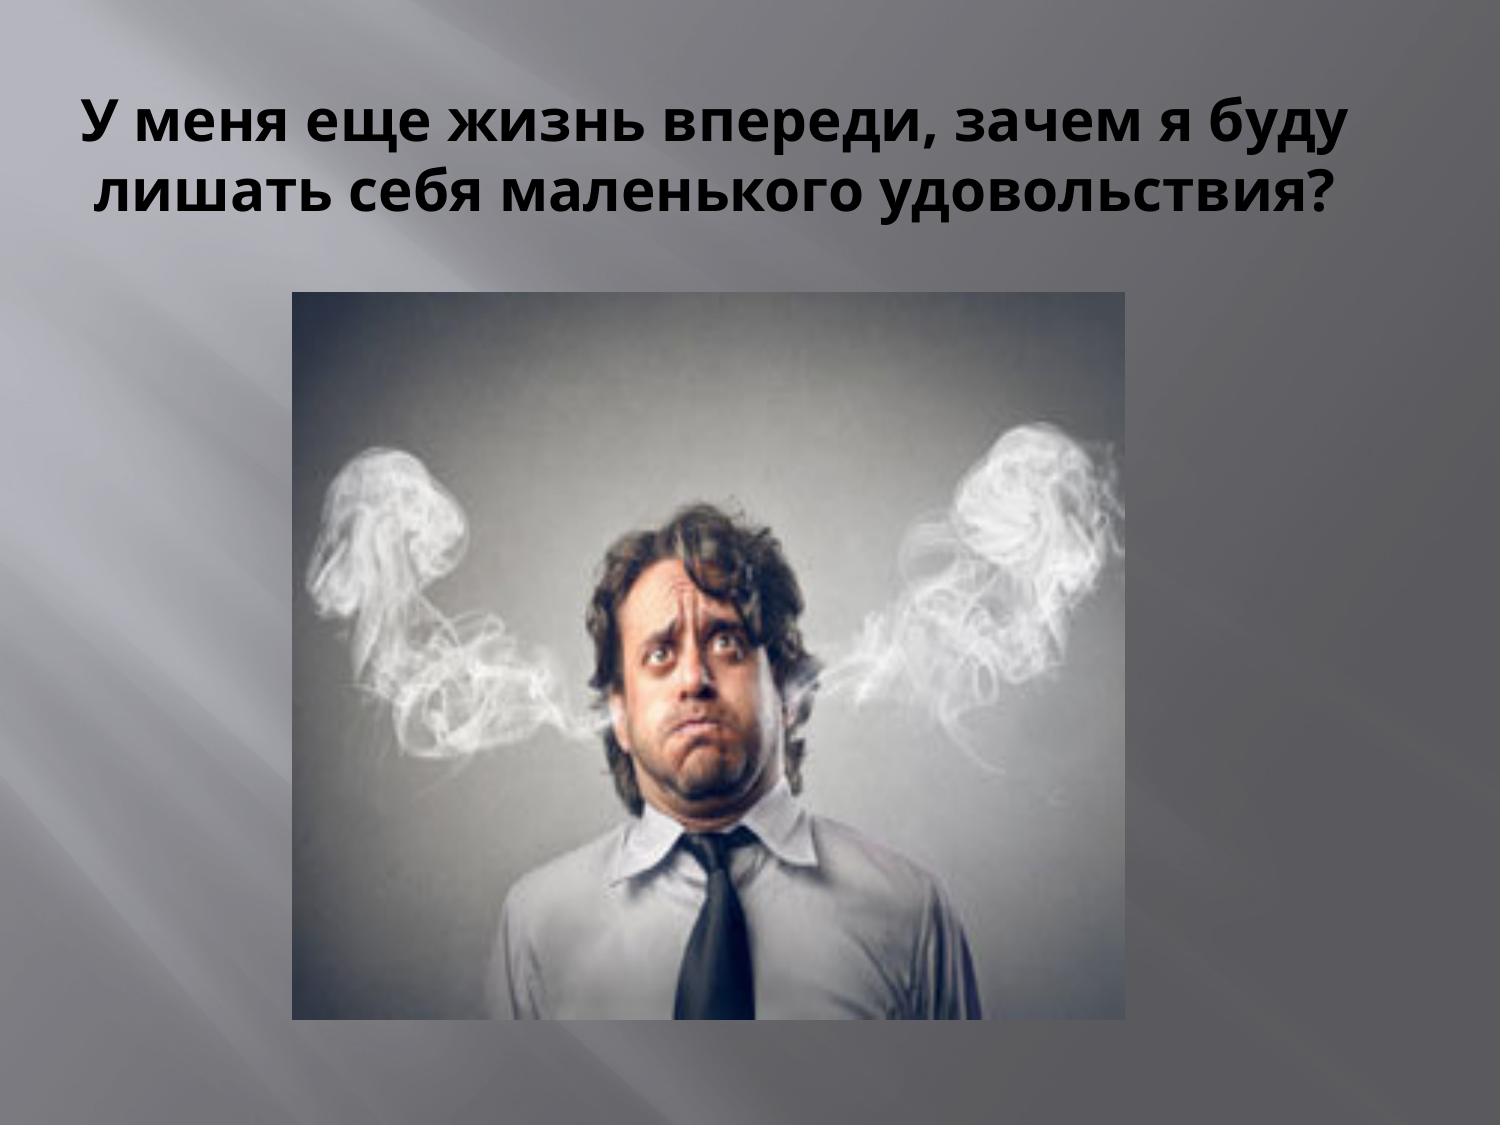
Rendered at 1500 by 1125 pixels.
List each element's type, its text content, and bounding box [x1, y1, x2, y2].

picture [292, 292, 1126, 1020]
title У меня еще жизнь впереди, зачем я буду лишать себя маленького удовольствия? [46, 35, 1383, 293]
